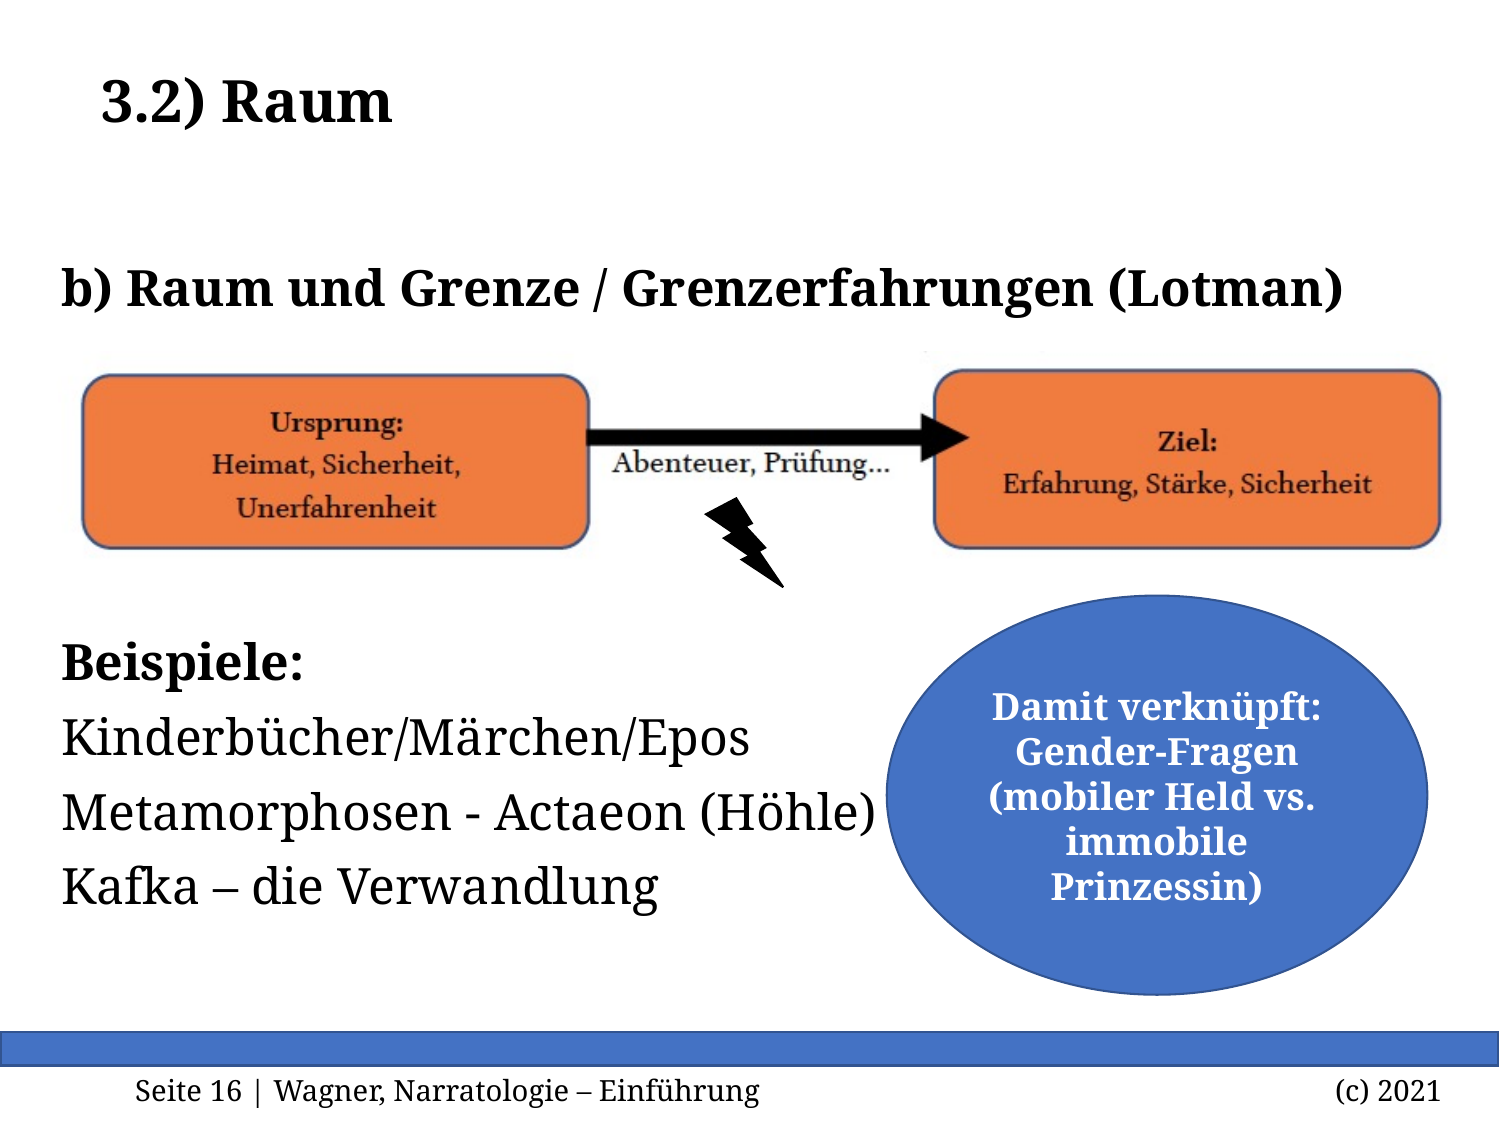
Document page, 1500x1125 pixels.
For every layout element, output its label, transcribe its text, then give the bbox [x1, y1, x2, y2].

picture [33, 351, 1467, 563]
text_box Damit verknüpft: Gender-Fragen (mobiler Held vs. immobile Prinzessin) [885, 594, 1429, 996]
text_box b) Raum und Grenze / Grenzerfahrungen (Lotman) Beispiele: Kinderbücher/Märchen/Epos Metamorphosen - Actaeon (Höhle) Kafka – die Verwandlung [46, 172, 1443, 351]
text_box [0, 1031, 1499, 1067]
text_box Seite <Foliennummer> | Wagner, Narratologie – Einführung (c) 2021 [120, 1064, 1500, 1120]
text_box [744, 563, 784, 588]
text_box b) Raum und Grenze / Grenzerfahrungen (Lotman) Beispiele: Kinderbücher/Märchen/Epos Metamorphosen - Actaeon (Höhle) Kafka – die Verwandlung [46, 563, 1443, 887]
title 3.2) Raum [101, 42, 1399, 164]
